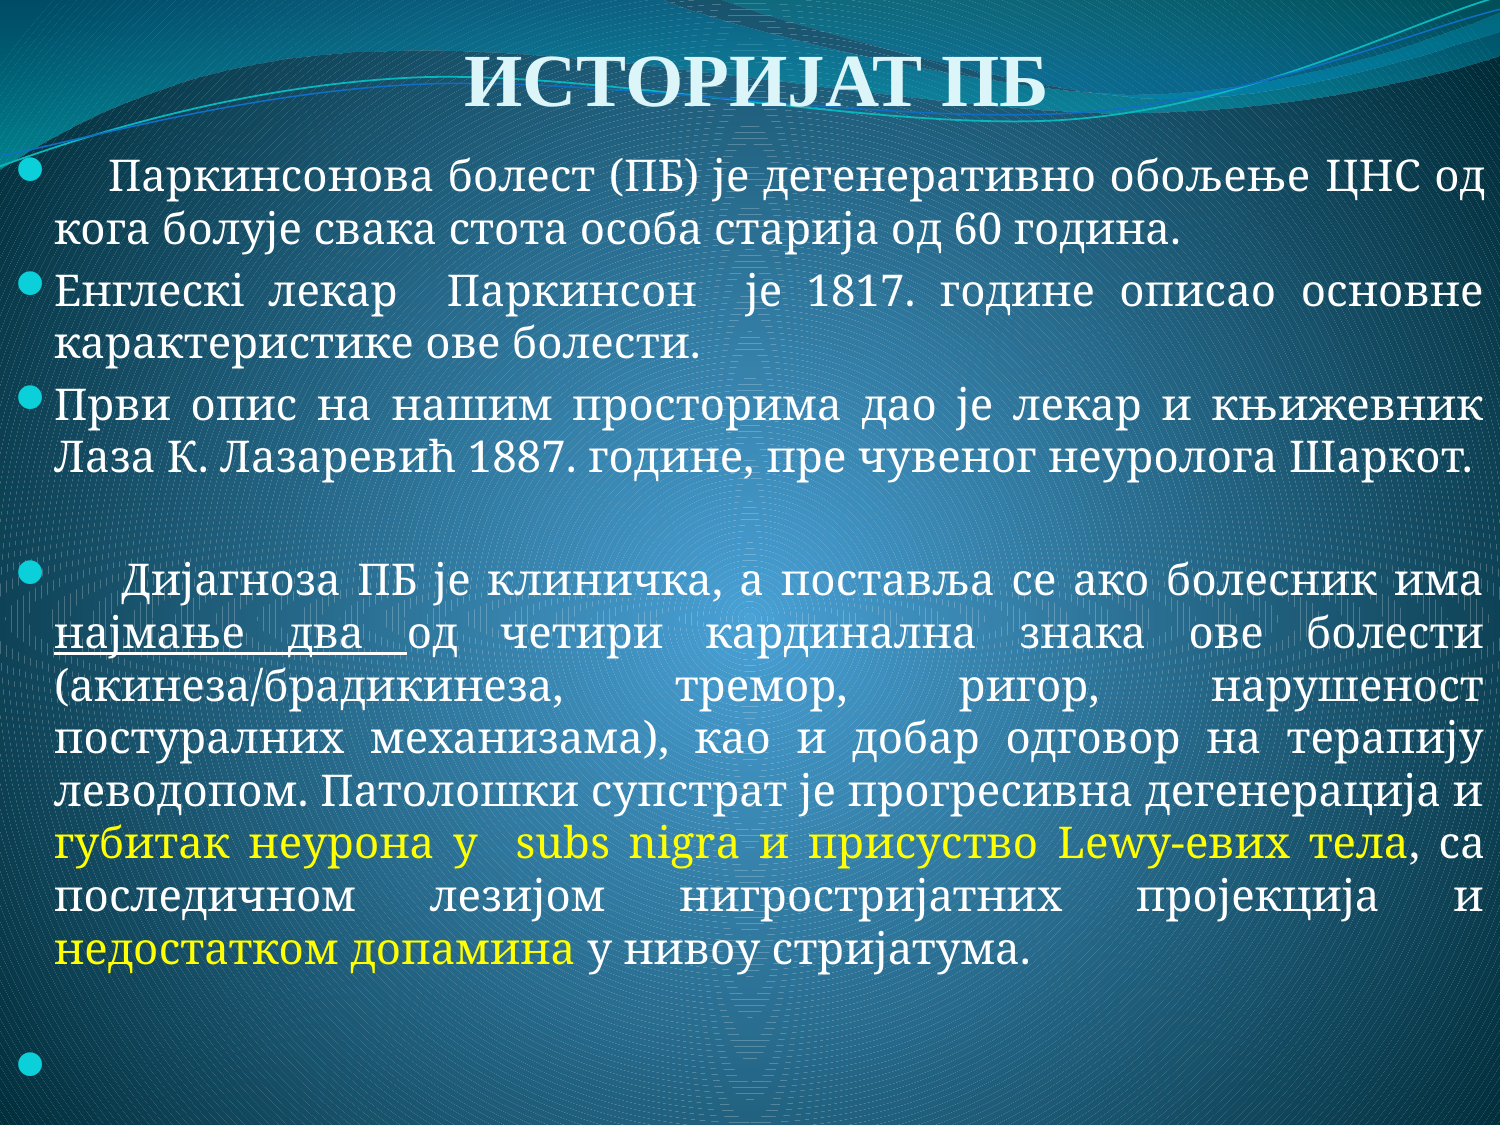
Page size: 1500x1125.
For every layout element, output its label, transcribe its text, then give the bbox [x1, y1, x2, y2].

title ИСТОРИЈАТ ПБ [82, 23, 1432, 211]
list Паркинсонова болест (ПБ) је дегенеративно обољење ЦНС од кога болује свака стота особа старија од 60 година. Eнглескi лекар Паркинсон је 1817. године описао основне карактеристике ове болести. Први опис на нашим просторима дао је лекар и књижевник Лаза К. Лазаревић 1887. године, пре чувеног неуролога Шаркот. Дијагноза ПБ је клиничка, а поставља се ако болесник има најмање два од четири кардинална знака ове болести (акинеза/брадикинеза, тремор, ригор, нарушеност постуралних механизама), као и добар одговор на терапију леводопом. Патолошки супстрат је прогресивна дегенерација и губитак неурона у subs nigrа и присуство Lеwy-евих тела, са последичном лезијом нигростријатних пројекција и недостатком допамина у нивоу стријатума. [0, 140, 1500, 1125]
